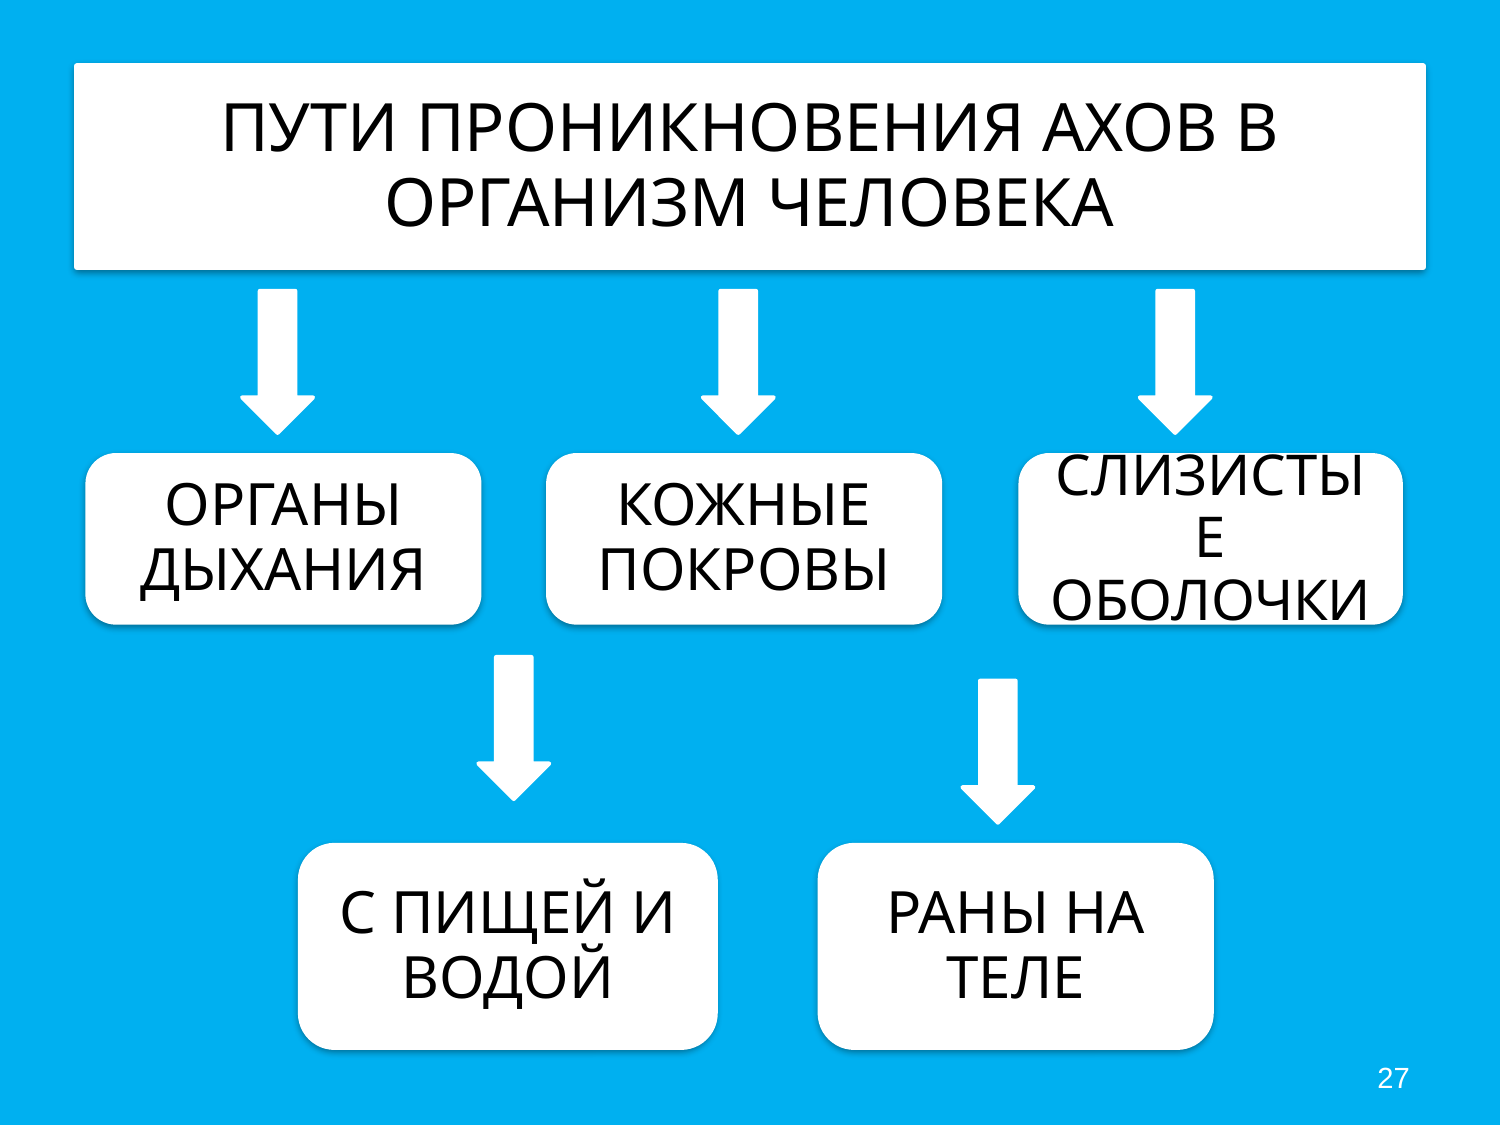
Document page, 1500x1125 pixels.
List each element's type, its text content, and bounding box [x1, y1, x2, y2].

text_box [960, 678, 1036, 825]
text_box СЛИЗИСТЫЕ ОБОЛОЧКИ [1018, 453, 1403, 625]
text_box КОЖНЫЕ ПОКРОВЫ [546, 453, 943, 625]
text_box РАНЫ НА ТЕЛЕ [817, 842, 1214, 1050]
text_box [240, 288, 315, 435]
text_box ОРГАНЫ ДЫХАНИЯ [85, 453, 482, 625]
text_box ПУТИ ПРОНИКНОВЕНИЯ АХОВ В ОРГАНИЗМ ЧЕЛОВЕКА [74, 63, 1426, 270]
text_box С ПИЩЕЙ И ВОДОЙ [297, 842, 718, 1050]
text_box [476, 654, 552, 802]
text_box [1137, 288, 1213, 435]
slide_number 27 [1074, 1024, 1425, 1103]
text_box [700, 288, 776, 435]
